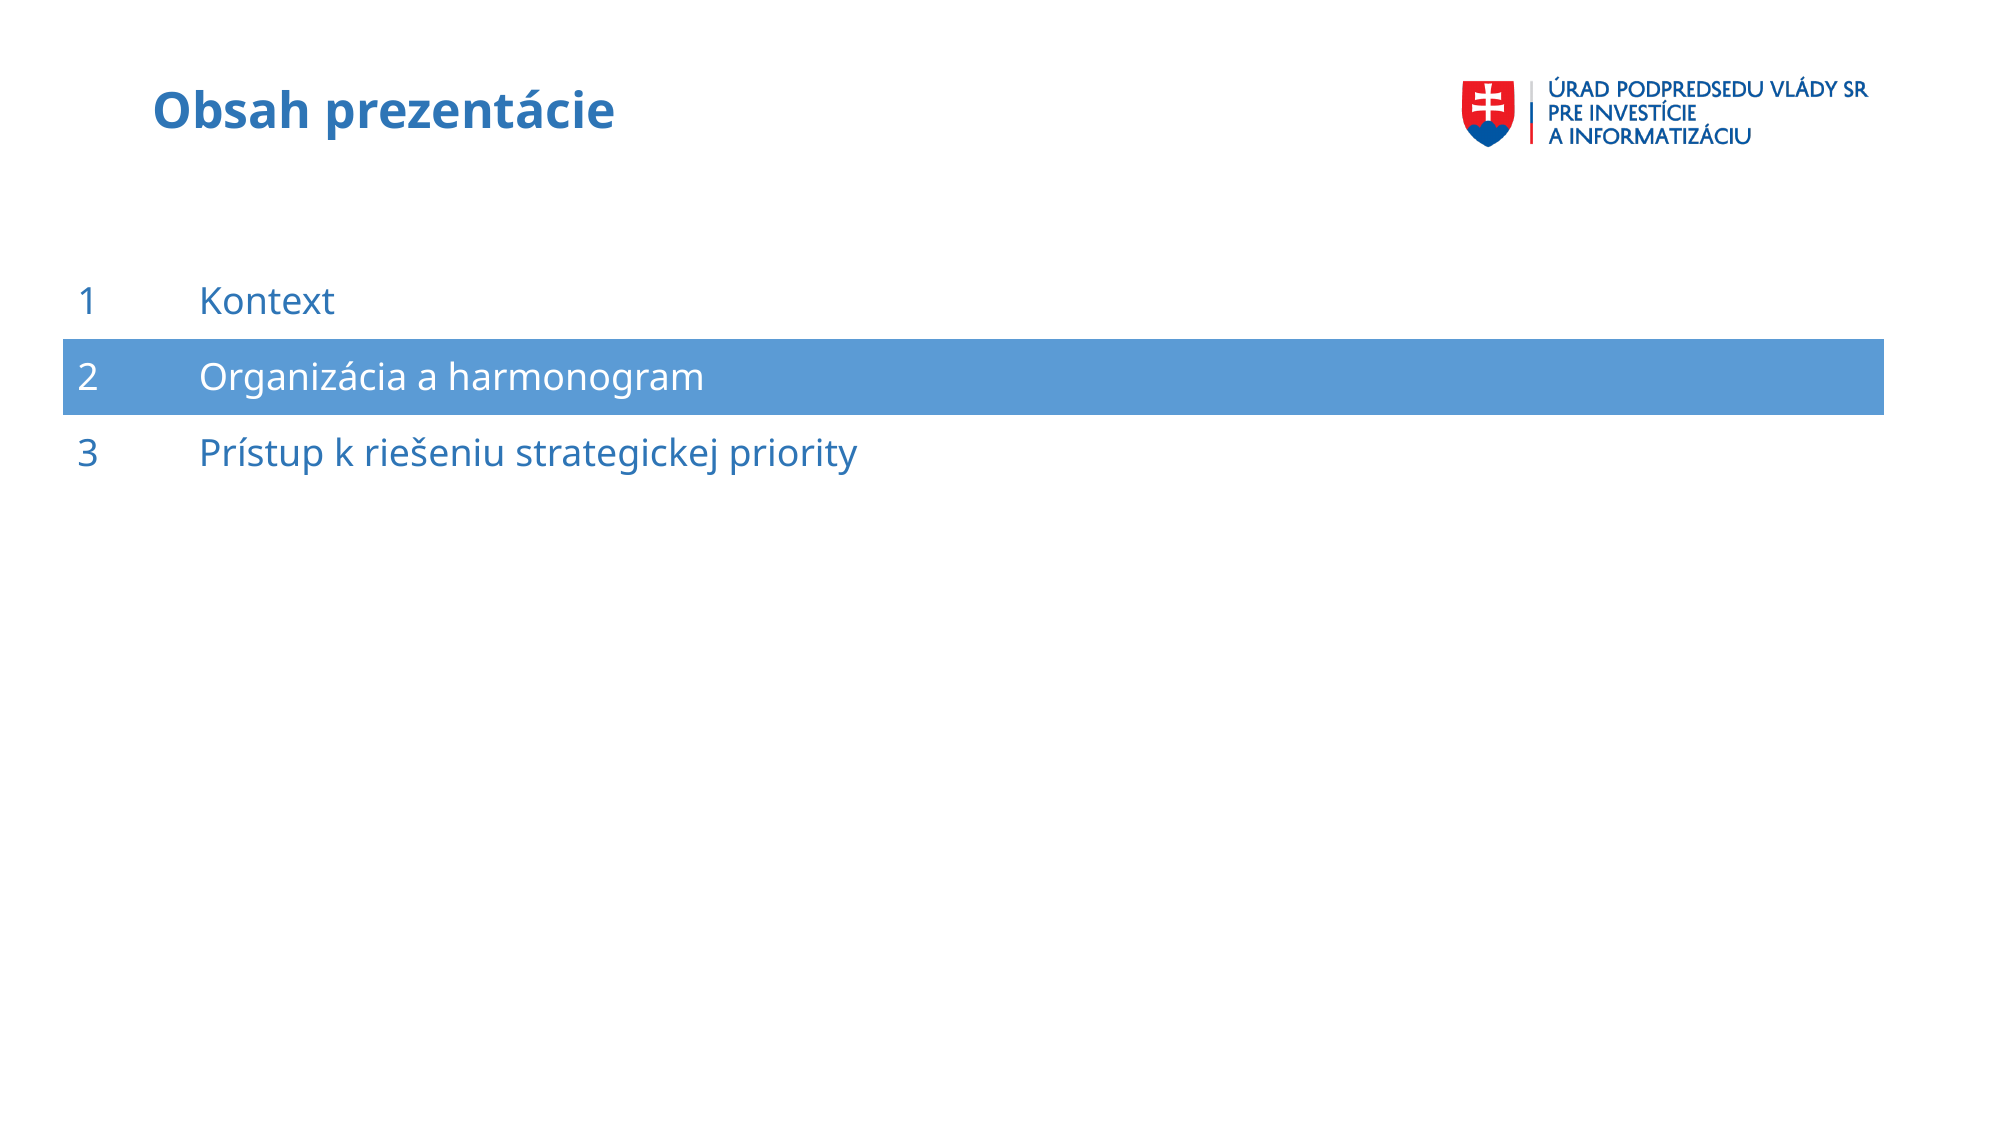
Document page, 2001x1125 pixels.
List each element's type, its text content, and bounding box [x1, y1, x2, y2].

table_cell Prístup k riešeniu strategickej priority [184, 415, 1884, 491]
title Obsah prezentácie [137, 70, 1323, 154]
table_cell Organizácia a harmonogram [184, 339, 1884, 415]
picture [1412, 30, 1918, 194]
table_cell 2 [63, 339, 184, 415]
table_header Kontext [184, 262, 1884, 339]
table_header 1 [63, 262, 184, 339]
table_cell 3 [63, 415, 184, 491]
